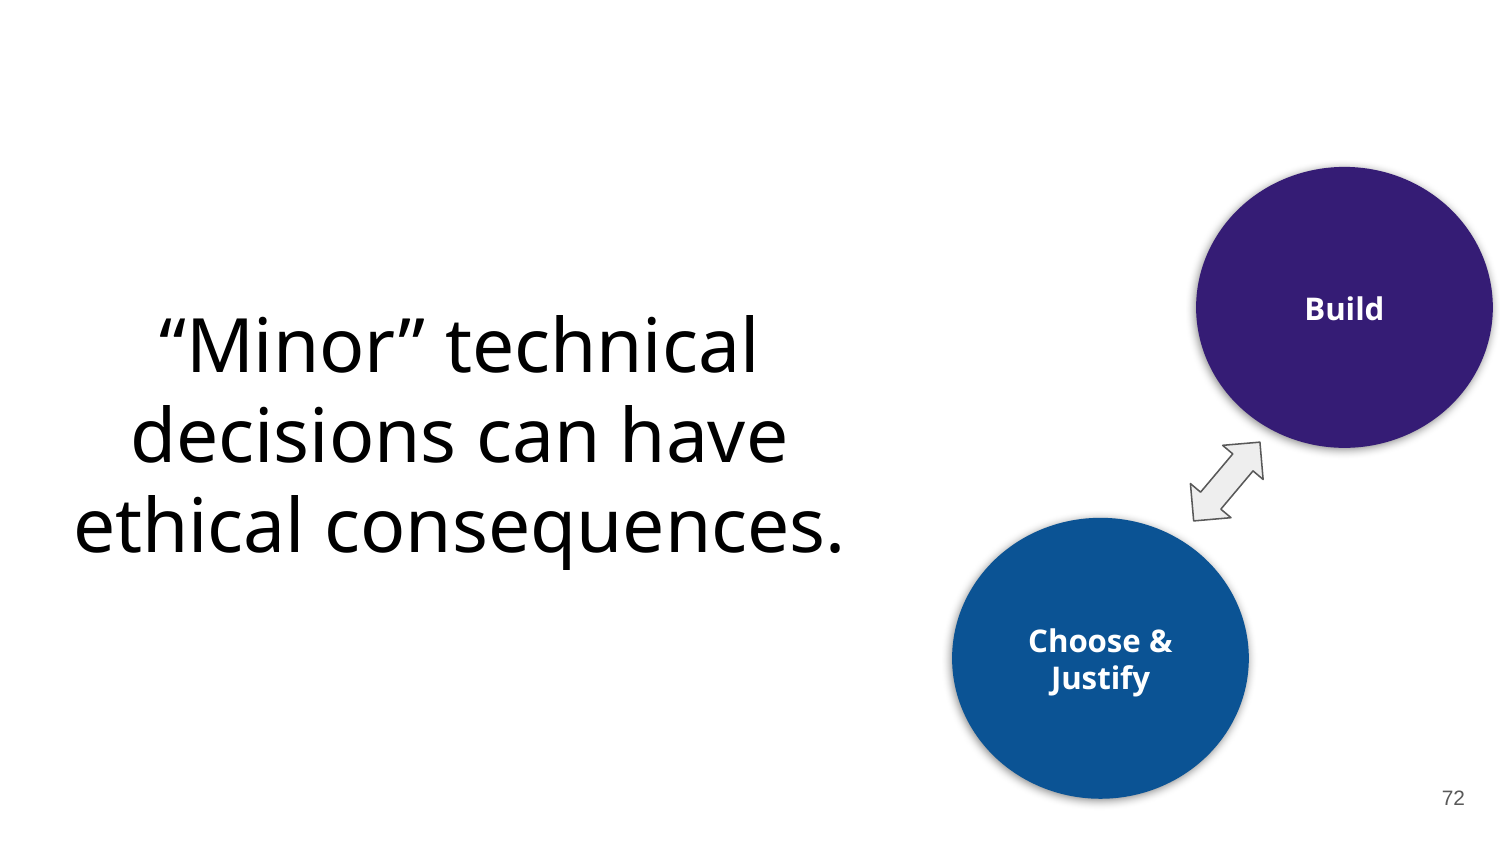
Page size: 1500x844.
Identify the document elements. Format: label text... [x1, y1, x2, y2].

text_box [1190, 442, 1264, 521]
title “Minor” technical decisions can have ethical consequences. [51, 65, 868, 799]
text_box Build [1196, 166, 1493, 448]
slide_number 72 [1389, 764, 1480, 830]
text_box Choose & Justify [952, 517, 1249, 799]
